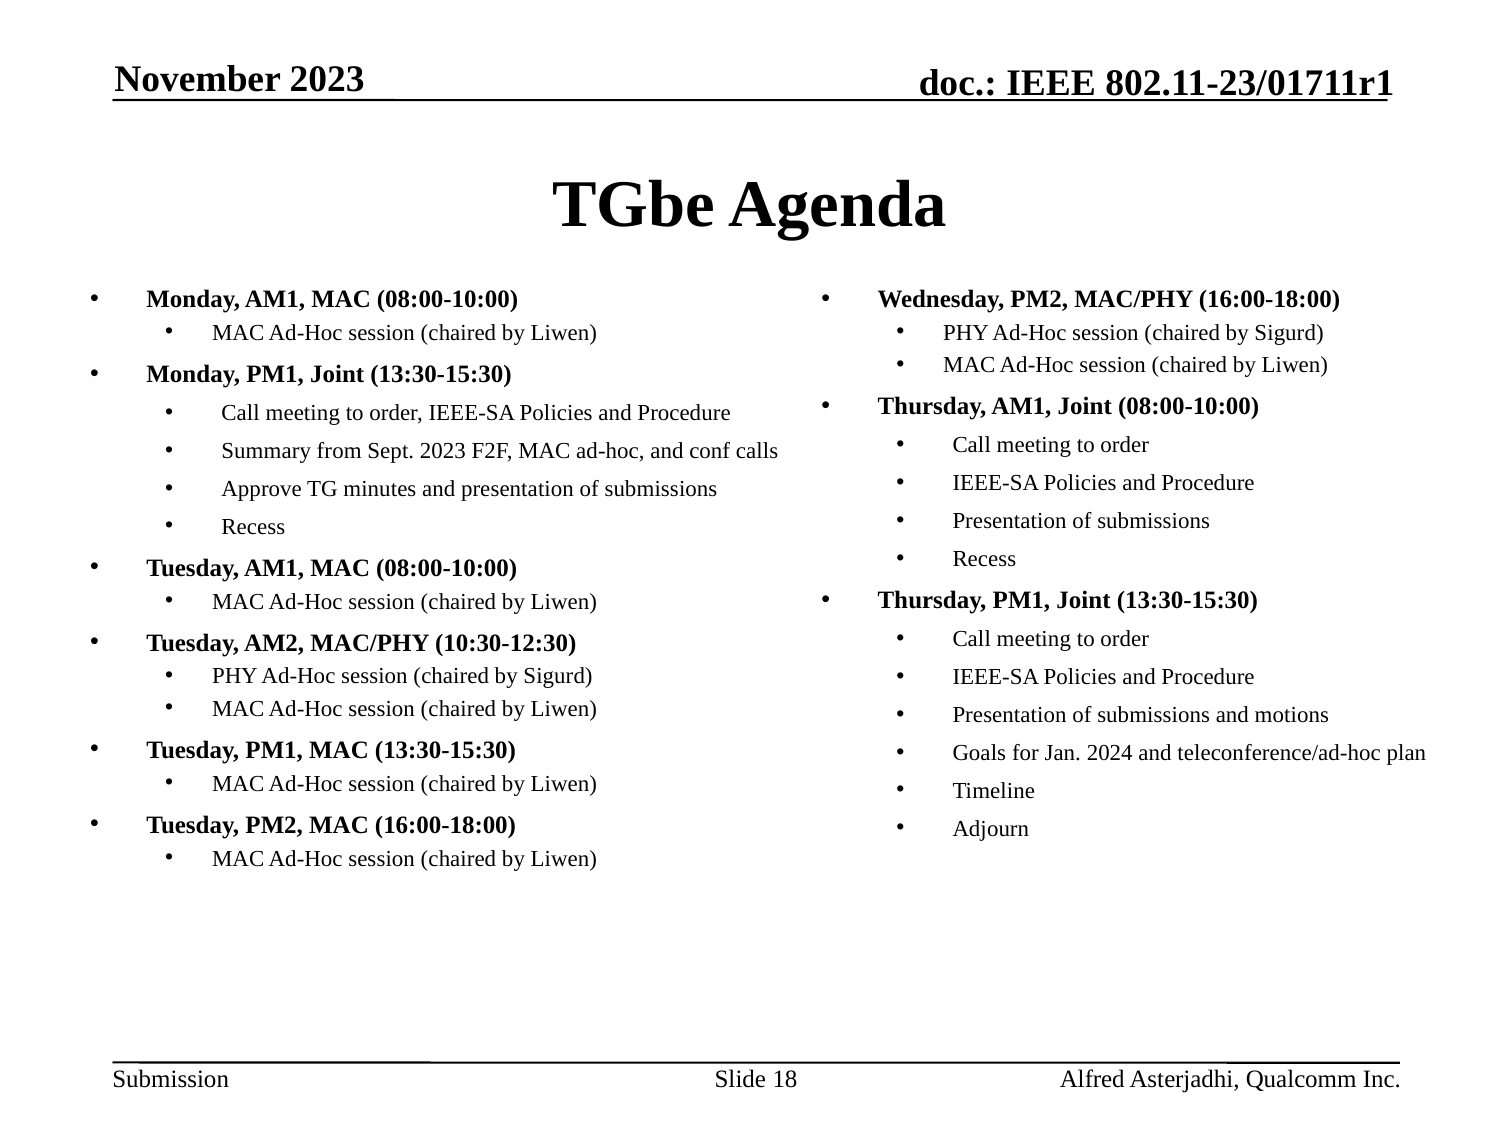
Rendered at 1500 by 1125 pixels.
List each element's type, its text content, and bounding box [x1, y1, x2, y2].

text_box Wednesday, PM2, MAC/PHY (16:00-18:00) PHY Ad-Hoc session (chaired by Sigurd) MAC Ad-Hoc session (chaired by Liwen) Thursday, AM1, Joint (08:00-10:00) Call meeting to order IEEE-SA Policies and Procedure Presentation of submissions Recess Thursday, PM1, Joint (13:30-15:30) Call meeting to order IEEE-SA Policies and Procedure Presentation of submissions and motions Goals for Jan. 2024 and teleconference/ad-hoc plan Timeline Adjourn [806, 275, 1500, 1050]
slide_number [114, 54, 423, 100]
list Monday, AM1, MAC (08:00-10:00) MAC Ad-Hoc session (chaired by Liwen) Monday, PM1, Joint (13:30-15:30) Call meeting to order, IEEE-SA Policies and Procedure Summary from Sept. 2023 F2F, MAC ad-hoc, and conf calls Approve TG minutes and presentation of submissions Recess Tuesday, AM1, MAC (08:00-10:00) MAC Ad-Hoc session (chaired by Liwen) Tuesday, AM2, MAC/PHY (10:30-12:30) PHY Ad-Hoc session (chaired by Sigurd) MAC Ad-Hoc session (chaired by Liwen) Tuesday, PM1, MAC (13:30-15:30) MAC Ad-Hoc session (chaired by Liwen) Tuesday, PM2, MAC (16:00-18:00) MAC Ad-Hoc session (chaired by Liwen) [74, 274, 838, 1063]
footer Alfred Asterjadhi, Qualcomm Inc. [878, 1061, 1402, 1093]
slide_number Slide 18 [712, 1061, 800, 1123]
title TGbe Agenda [112, 112, 1388, 275]
